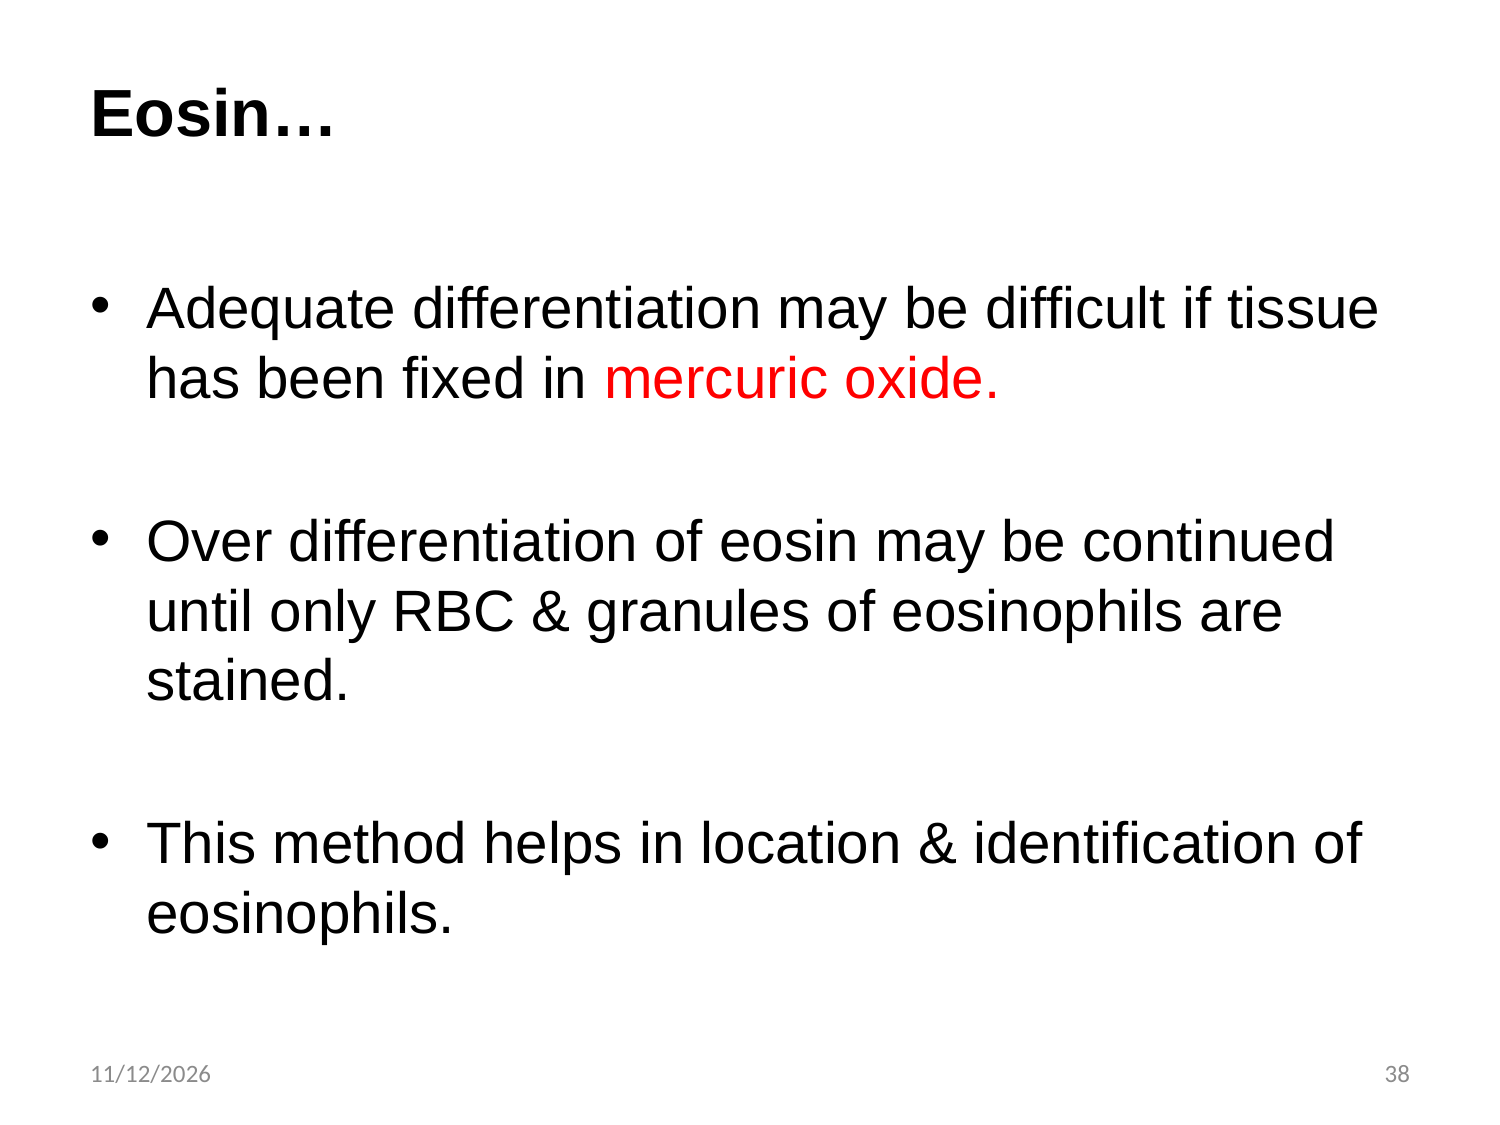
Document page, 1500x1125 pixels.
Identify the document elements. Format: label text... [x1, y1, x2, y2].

title Eosin… [75, 45, 1425, 175]
slide_number 38 [1074, 1042, 1425, 1103]
list Adequate differentiation may be difficult if tissue has been fixed in mercuric oxide. Over differentiation of eosin may be continued until only RBC & granules of eosinophils are stained. This method helps in location & identification of eosinophils. [75, 262, 1425, 1005]
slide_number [75, 1042, 425, 1103]
